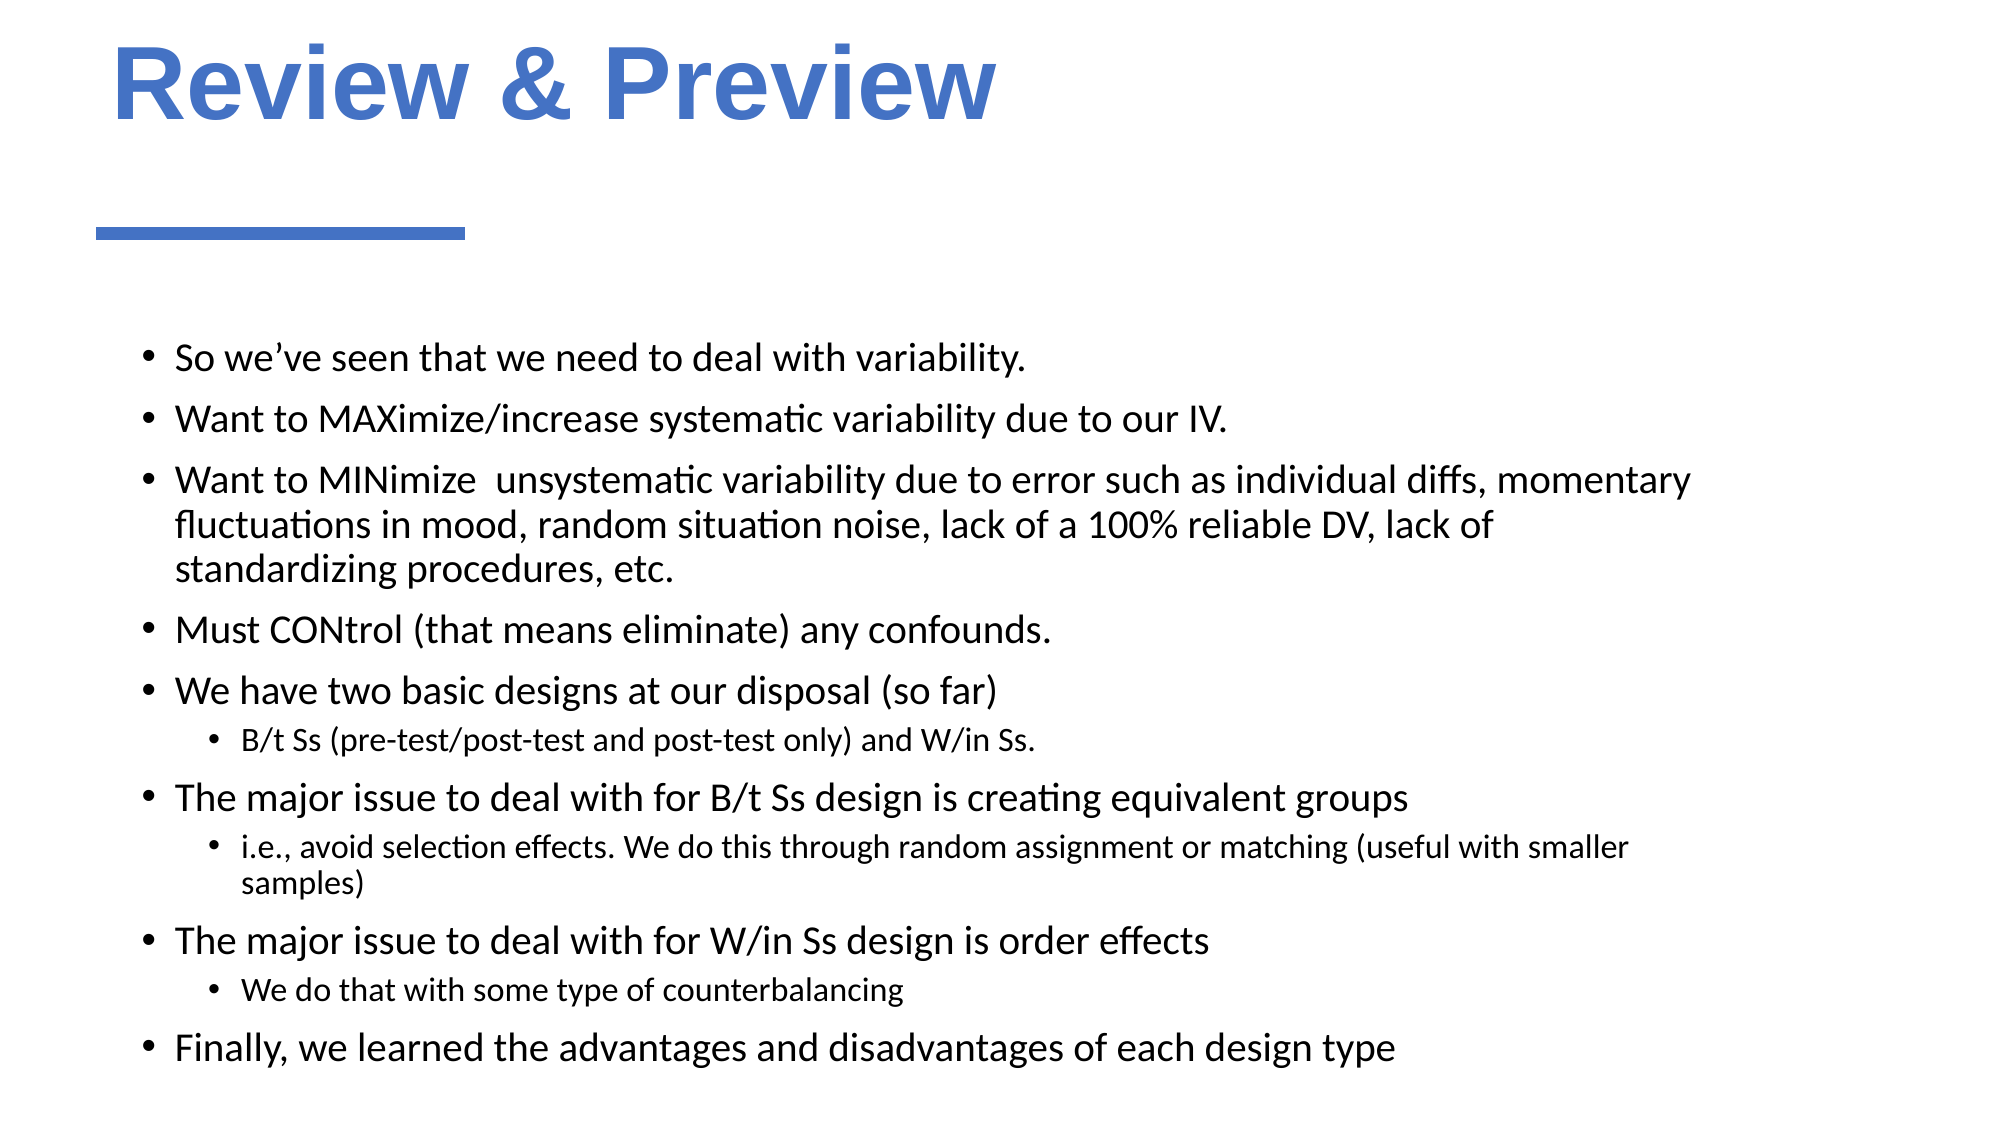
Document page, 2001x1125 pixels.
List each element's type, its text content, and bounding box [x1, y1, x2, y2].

list So we’ve seen that we need to deal with variability. Want to MAXimize/increase systematic variability due to our IV. Want to MINimize unsystematic variability due to error such as individual diffs, momentary fluctuations in mood, random situation noise, lack of a 100% reliable DV, lack of standardizing procedures, etc. Must CONtrol (that means eliminate) any confounds. We have two basic designs at our disposal (so far) B/t Ss (pre-test/post-test and post-test only) and W/in Ss. The major issue to deal with for B/t Ss design is creating equivalent groups i.e., avoid selection effects. We do this through random assignment or matching (useful with smaller samples) The major issue to deal with for W/in Ss design is order effects We do that with some type of counterbalancing Finally, we learned the advantages and disadvantages of each design type [126, 328, 1741, 1082]
title Review & Preview [96, 29, 1897, 142]
